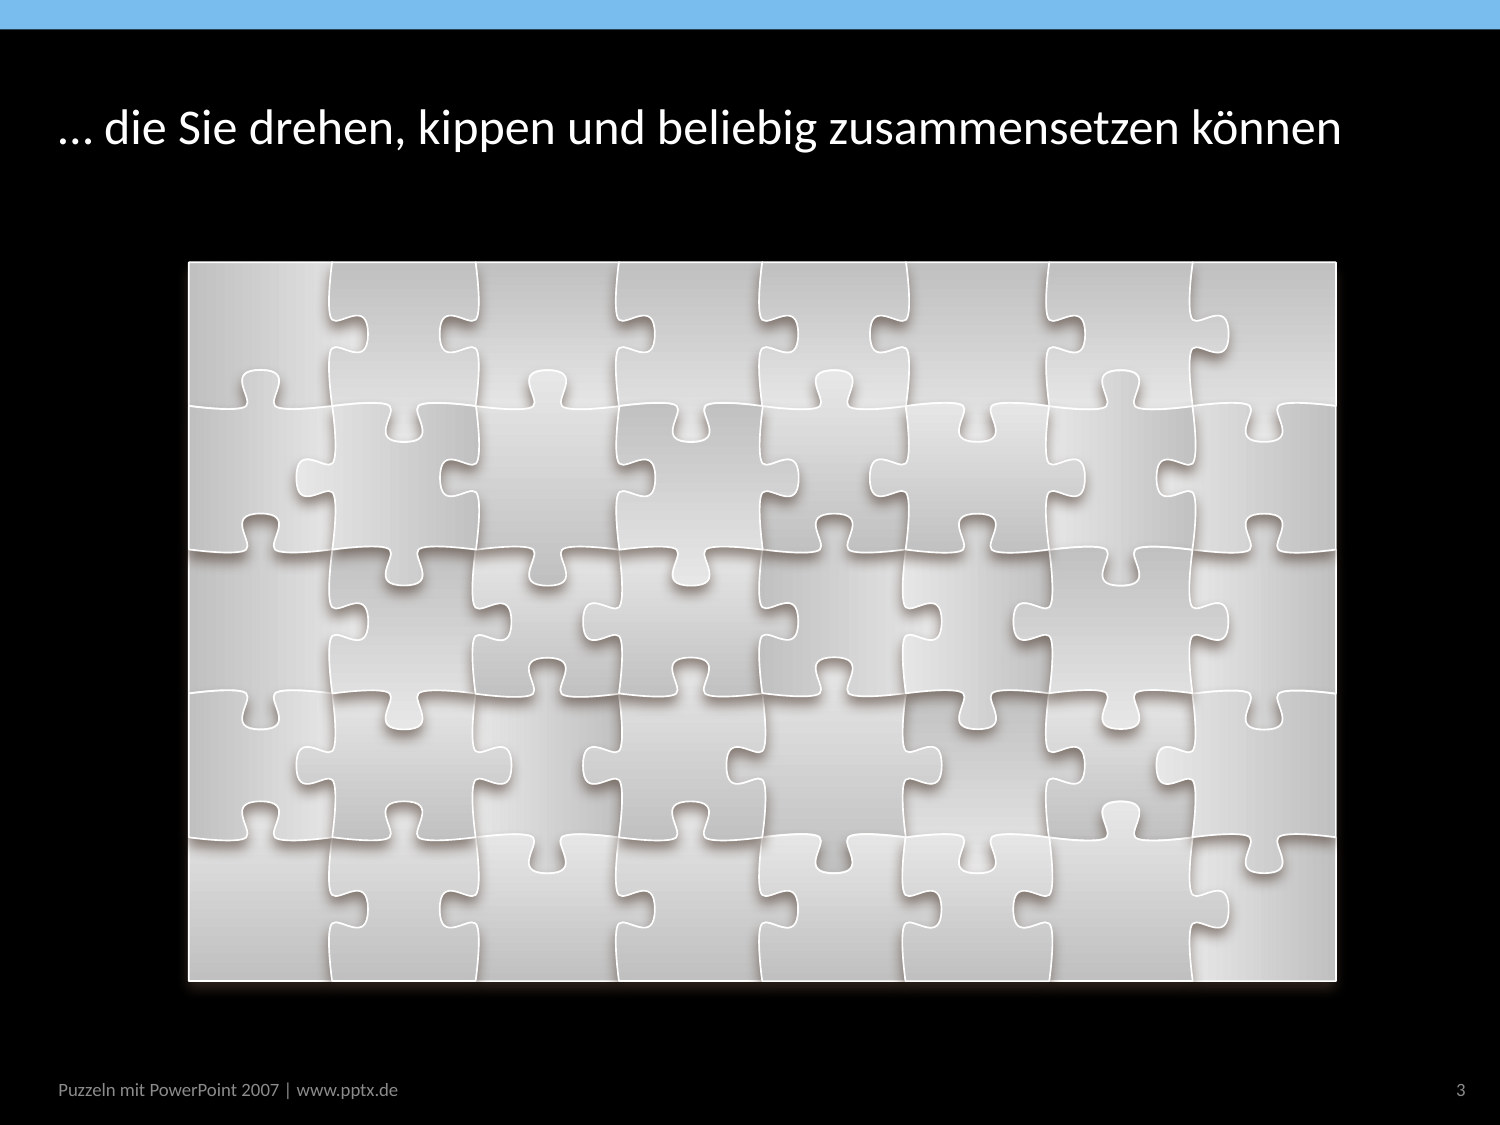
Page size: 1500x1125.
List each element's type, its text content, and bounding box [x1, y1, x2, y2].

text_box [188, 261, 1337, 982]
title … die Sie drehen, kippen und beliebig zusammensetzen können [43, 87, 1368, 225]
slide_number 3 [1391, 1058, 1481, 1119]
footer Puzzeln mit PowerPoint 2007 | www.pptx.de [43, 1058, 925, 1119]
